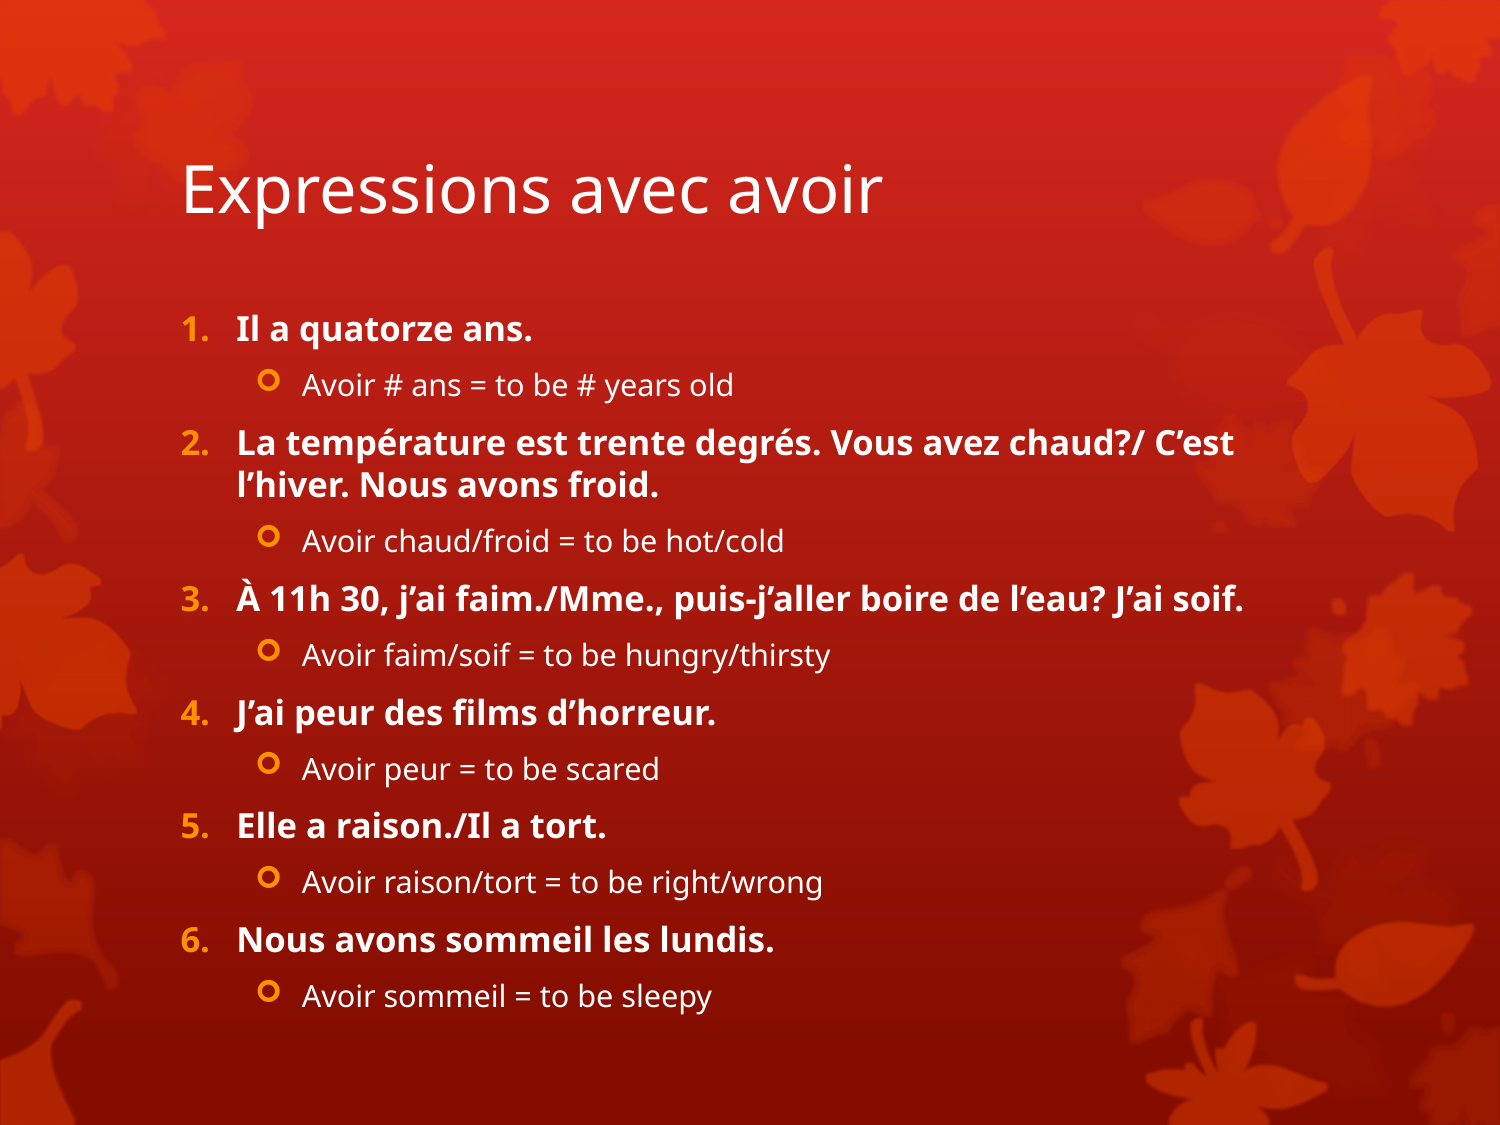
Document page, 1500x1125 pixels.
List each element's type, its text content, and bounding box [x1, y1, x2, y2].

title Expressions avec avoir [165, 110, 1335, 263]
list Il a quatorze ans. Avoir # ans = to be # years old La température est trente degrés. Vous avez chaud?/ C’est l’hiver. Nous avons froid. Avoir chaud/froid = to be hot/cold À 11h 30, j’ai faim./Mme., puis-j’aller boire de l’eau? J’ai soif. Avoir faim/soif = to be hungry/thirsty J’ai peur des films d’horreur. Avoir peur = to be scared Elle a raison./Il a tort. Avoir raison/tort = to be right/wrong Nous avons sommeil les lundis. Avoir sommeil = to be sleepy [165, 296, 1335, 1025]
